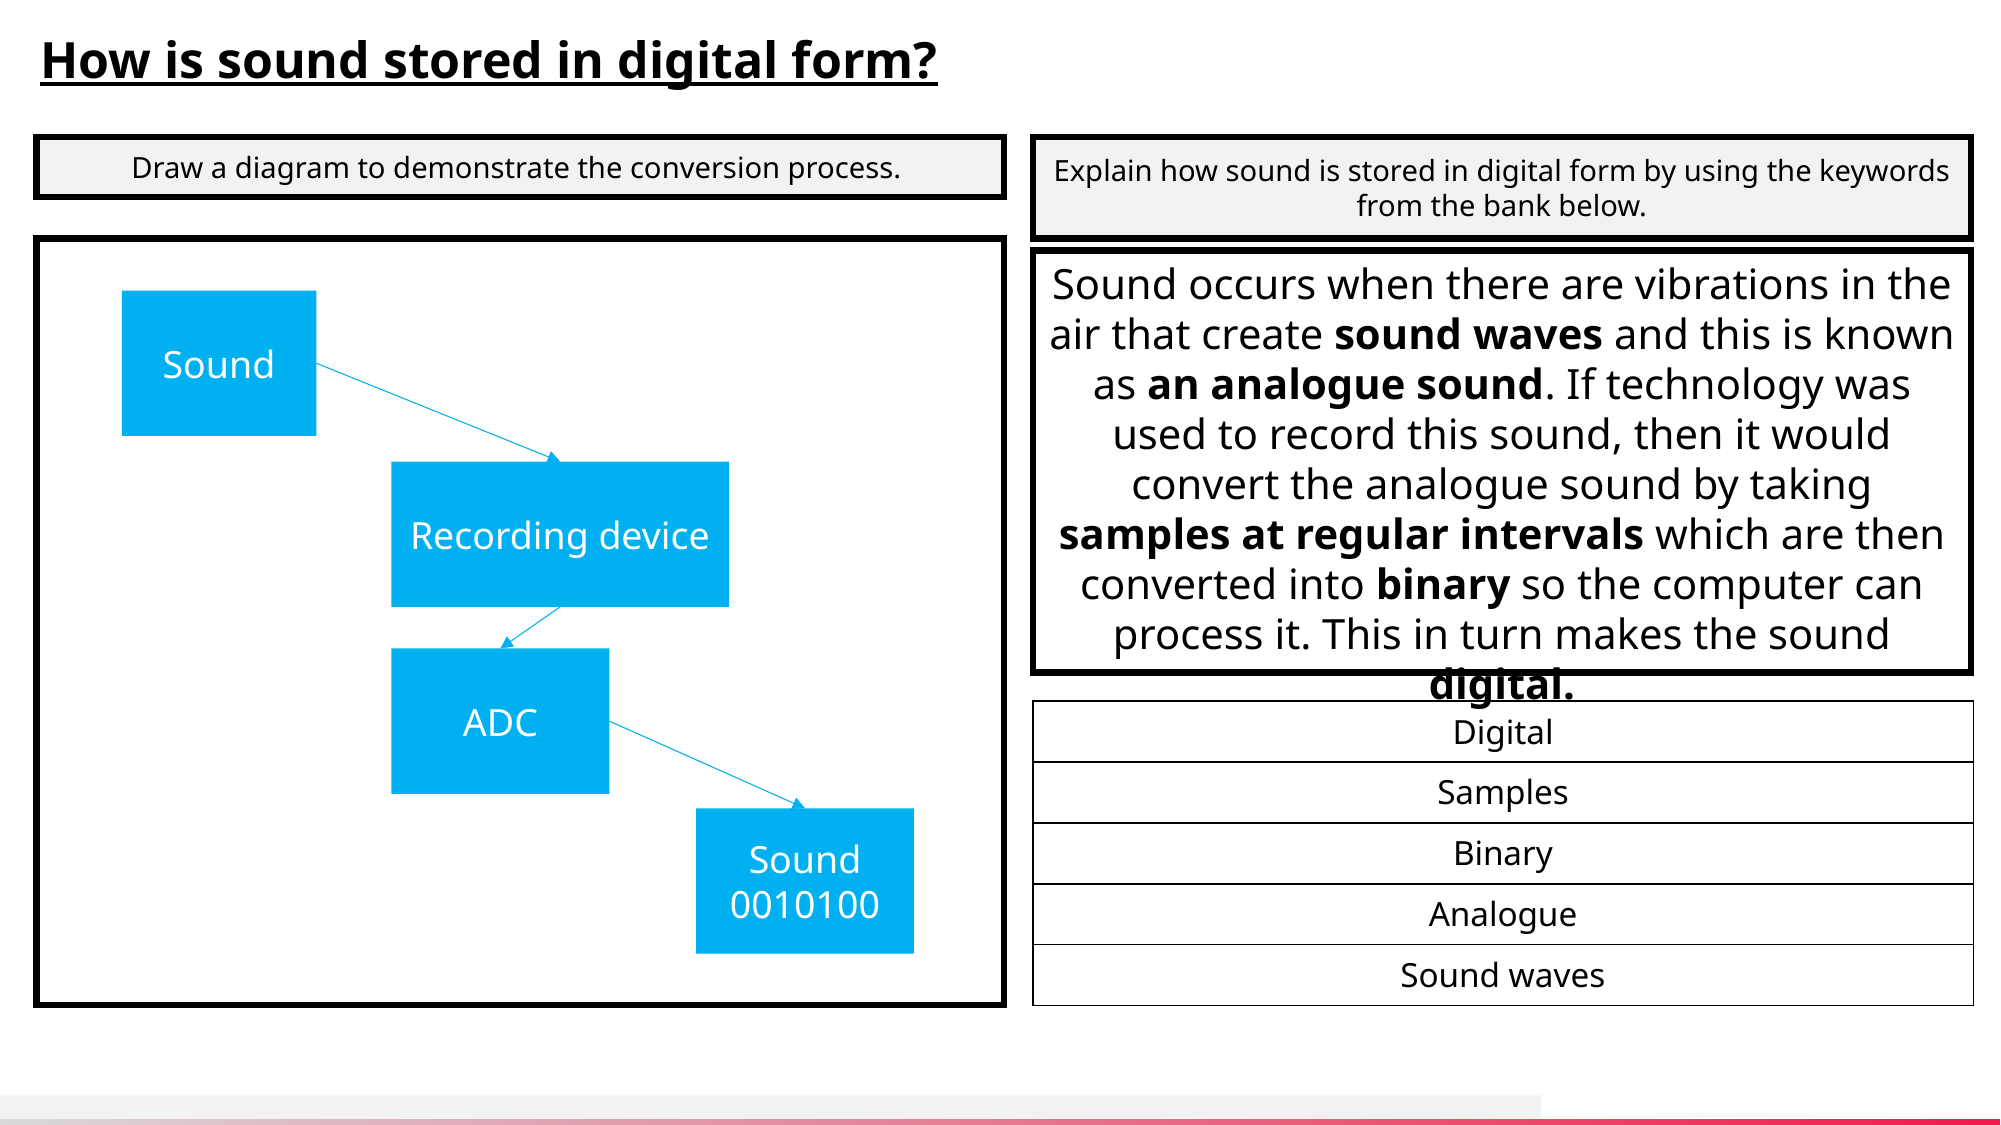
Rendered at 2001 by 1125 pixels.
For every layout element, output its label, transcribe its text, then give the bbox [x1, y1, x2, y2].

table_cell Analogue [1034, 885, 1973, 944]
text_box Sound [121, 290, 317, 437]
text_box Explain how sound is stored in digital form by using the keywords from the bank below. [1032, 136, 1972, 239]
table_cell Samples [1034, 763, 1973, 822]
text_box Sound 0010100 [695, 807, 915, 955]
text_box Sound occurs when there are vibrations in the air that create sound waves and this is known as an analogue sound. If technology was used to record this sound, then it would convert the analogue sound by taking samples at regular intervals which are then converted into binary so the computer can process it. This in turn makes the sound digital. [1032, 249, 1972, 674]
table_cell Binary [1034, 824, 1973, 883]
text_box How is sound stored in digital form? [25, 21, 1095, 96]
text_box [36, 237, 1005, 1006]
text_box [500, 606, 561, 649]
text_box Draw a diagram to demonstrate the conversion process. [36, 136, 1005, 198]
text_box ADC [390, 647, 610, 795]
table_cell Sound waves [1034, 945, 1973, 1005]
text_box Recording device [390, 461, 730, 608]
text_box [316, 363, 561, 462]
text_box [609, 721, 806, 809]
table_header Digital [1034, 702, 1973, 761]
